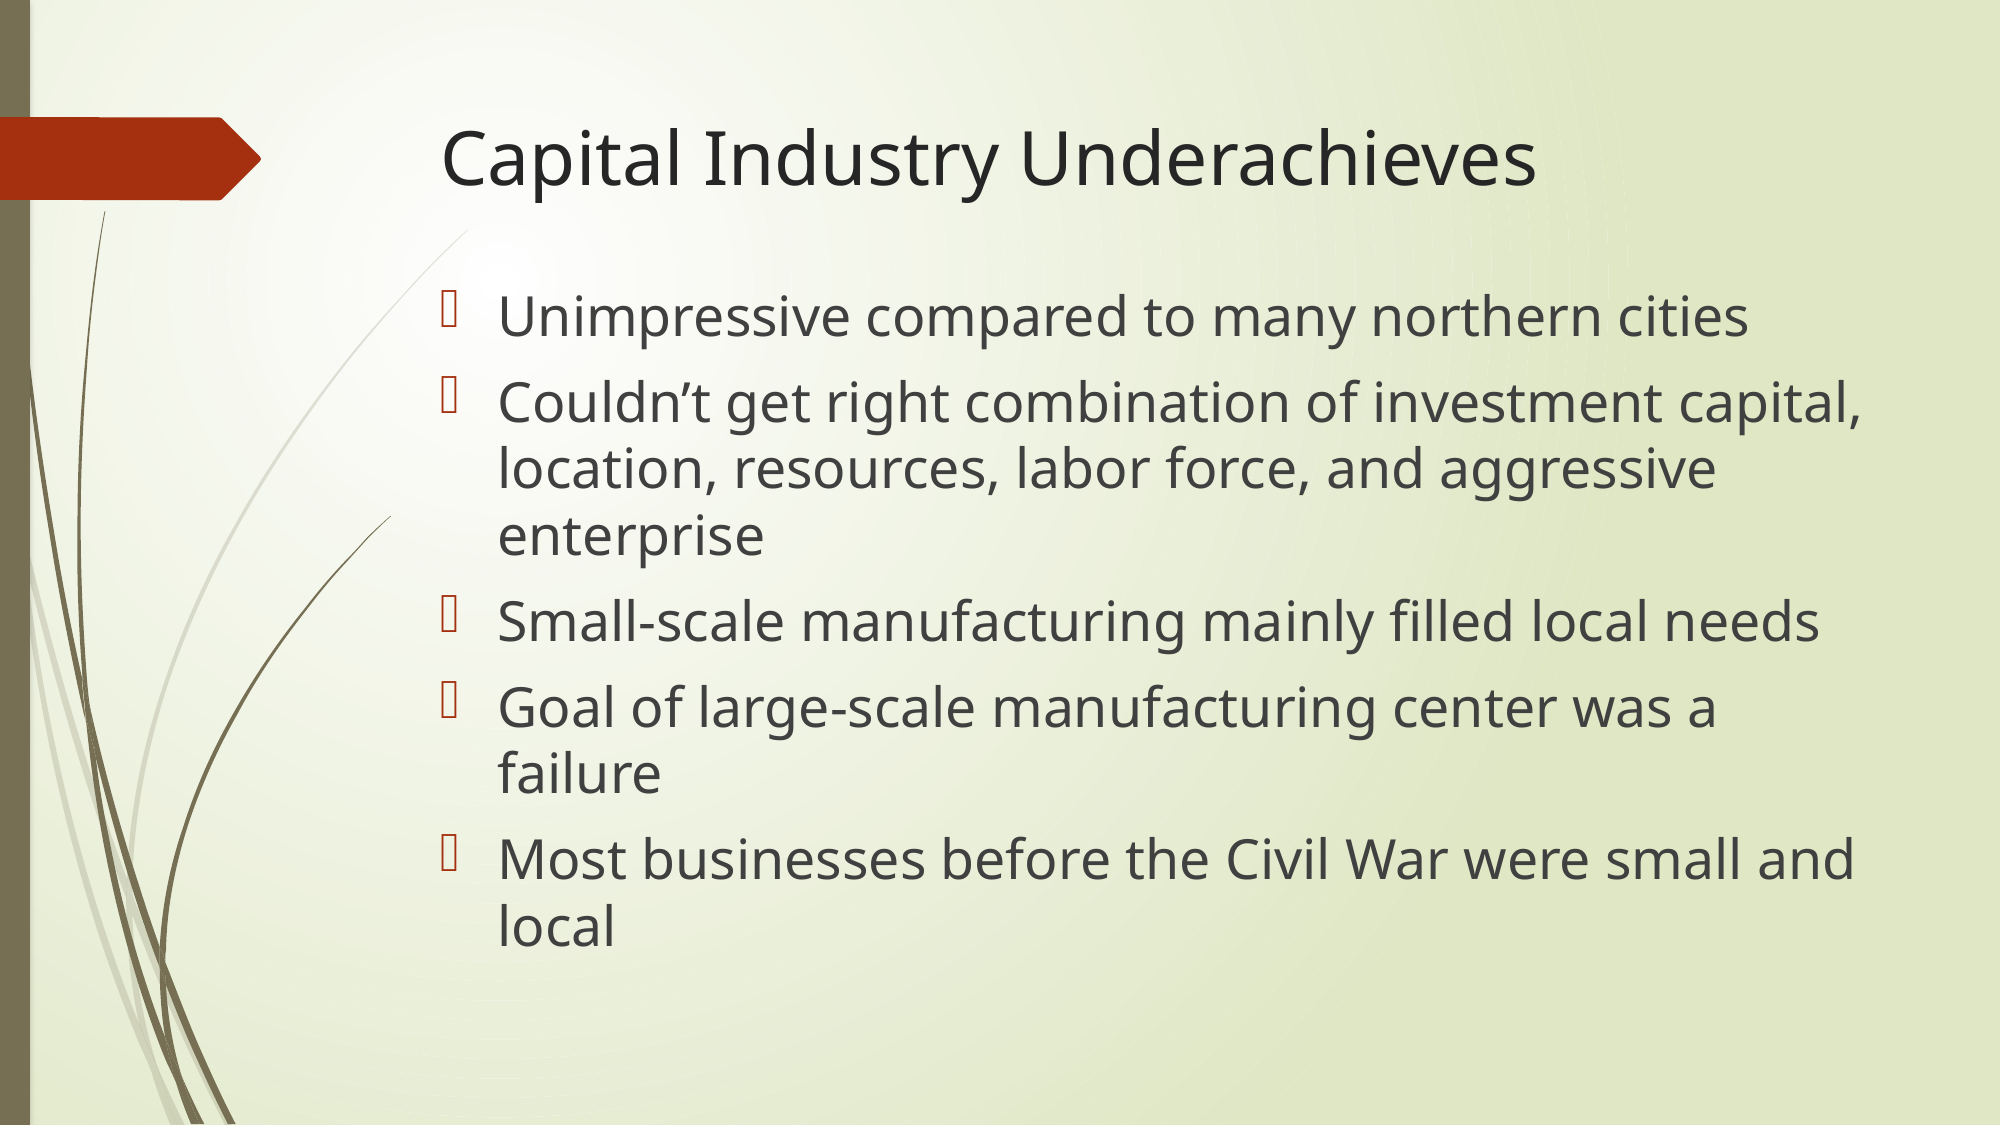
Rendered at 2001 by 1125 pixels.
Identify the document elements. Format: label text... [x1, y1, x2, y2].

list Unimpressive compared to many northern cities Couldn’t get right combination of investment capital, location, resources, labor force, and aggressive enterprise Small-scale manufacturing mainly filled local needs Goal of large-scale manufacturing center was a failure Most businesses before the Civil War were small and local [424, 273, 1888, 970]
title Capital Industry Underachieves [425, 102, 1888, 273]
